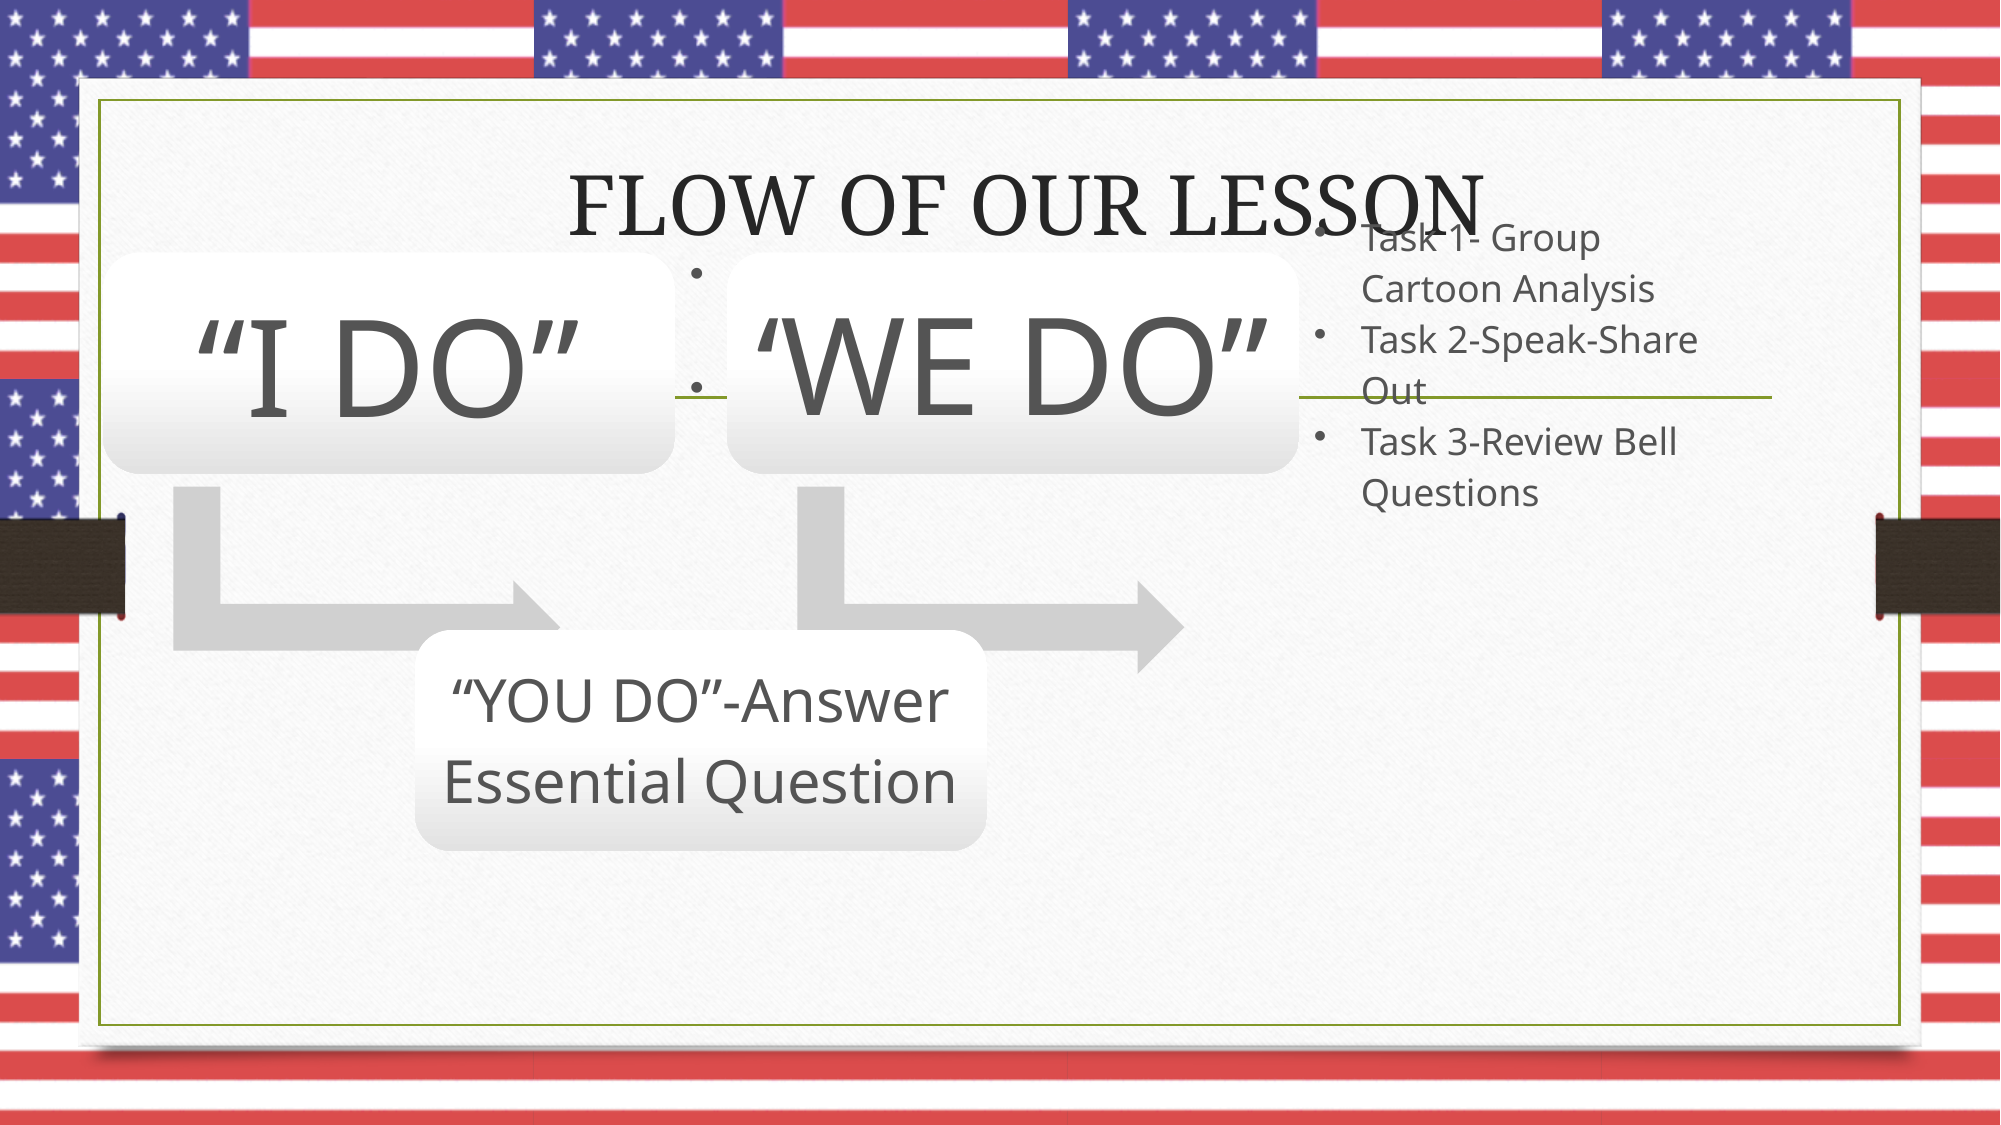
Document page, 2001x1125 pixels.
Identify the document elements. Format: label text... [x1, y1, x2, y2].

title FLOW OF OUR LESSON [239, 132, 1815, 272]
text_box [102, 239, 1734, 965]
picture [0, 0, 2001, 1125]
